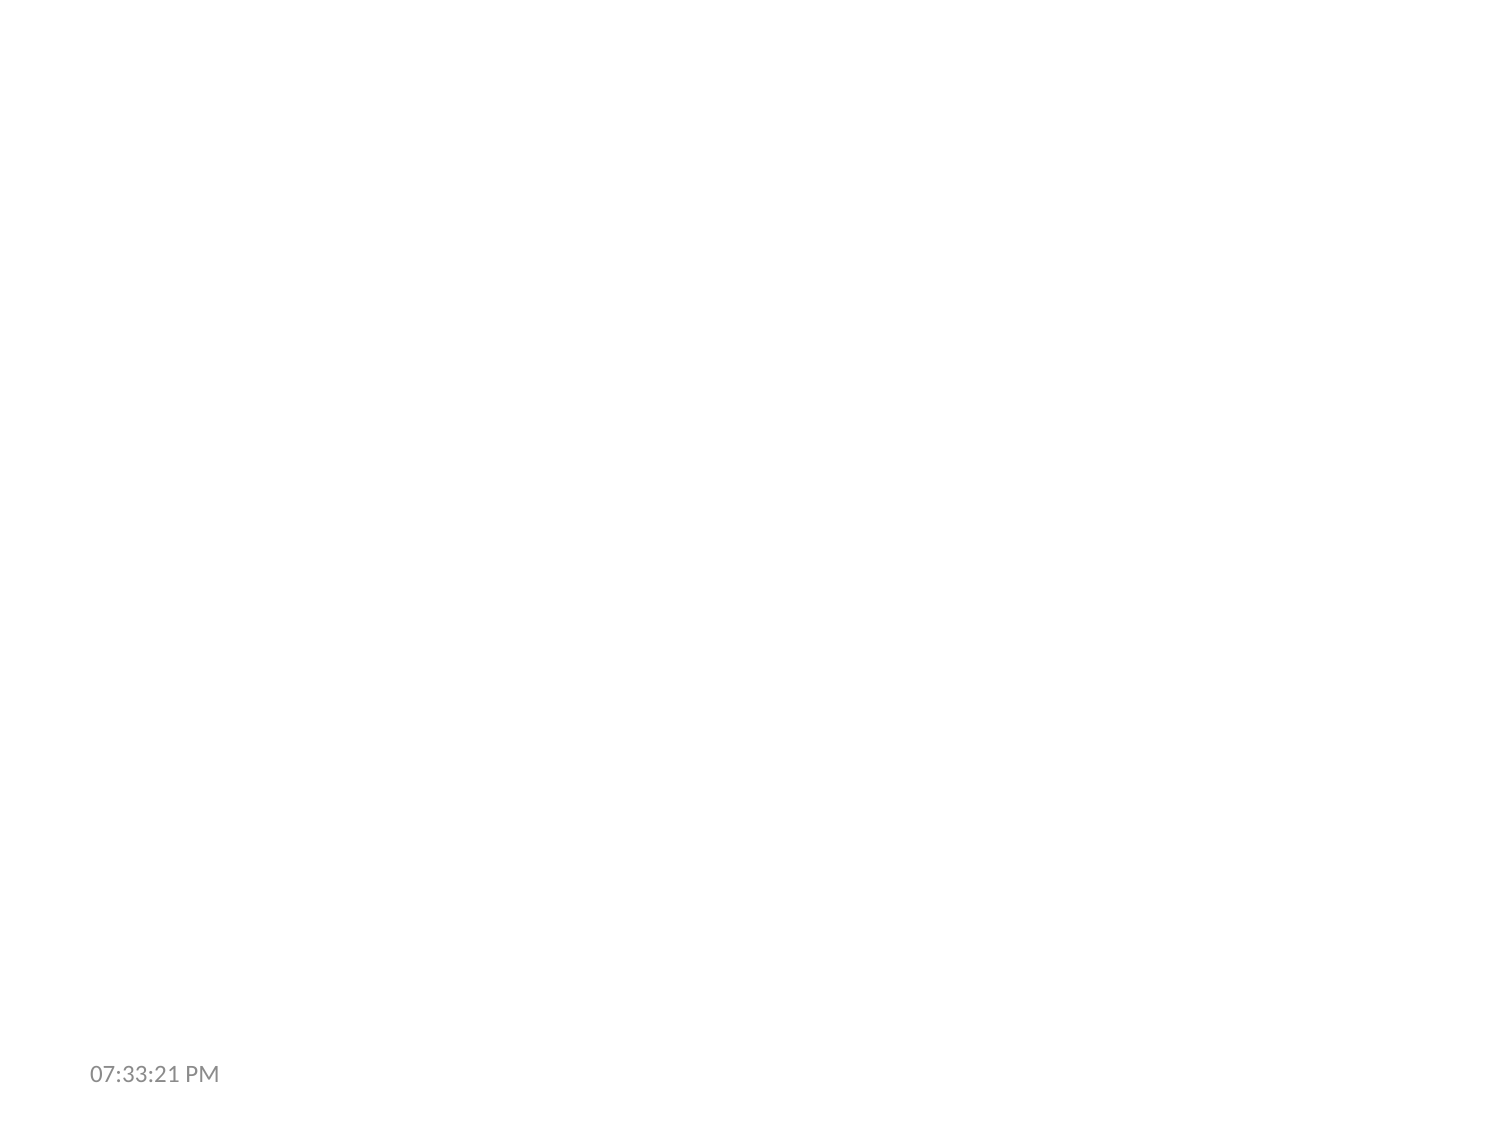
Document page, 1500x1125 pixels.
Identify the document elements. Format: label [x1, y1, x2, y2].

slide_number [75, 1042, 425, 1103]
